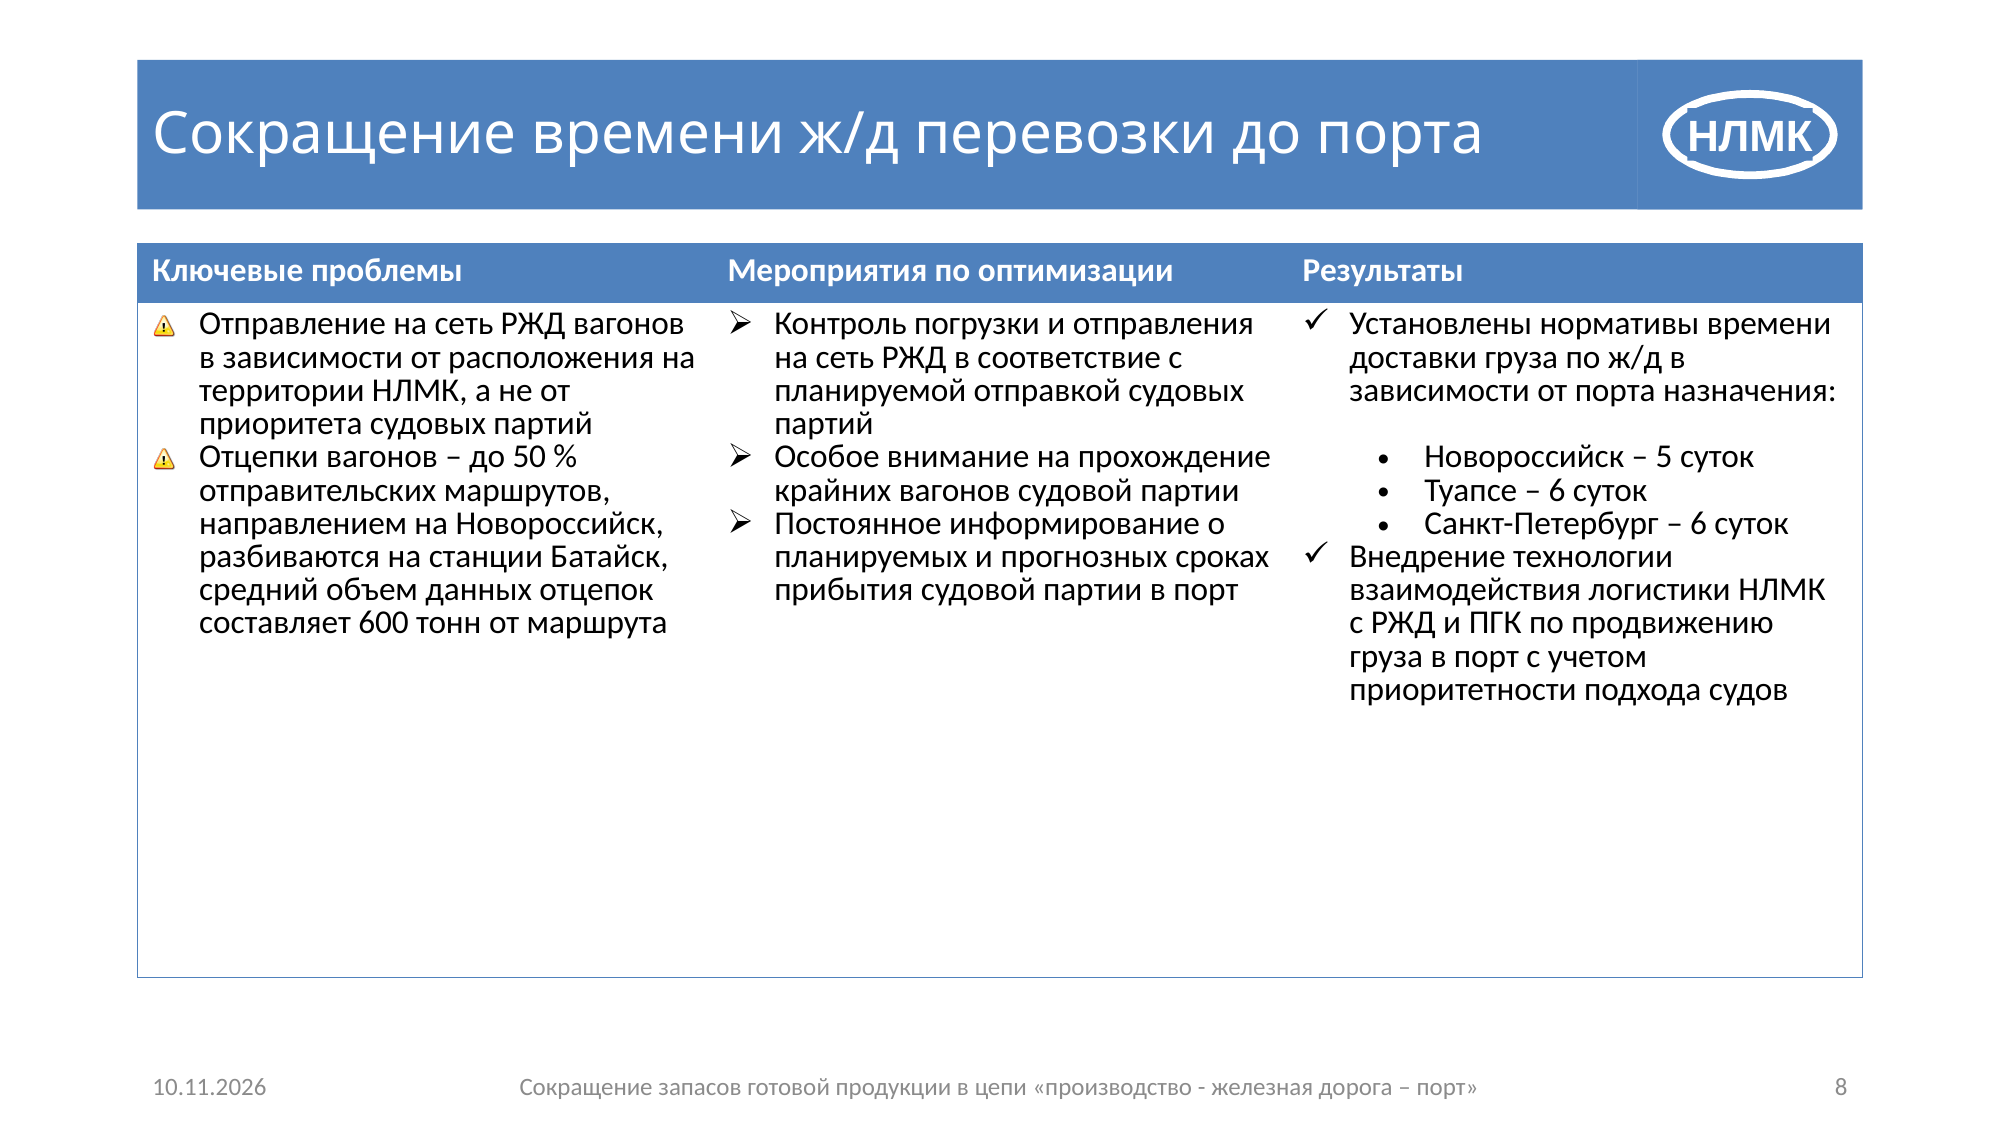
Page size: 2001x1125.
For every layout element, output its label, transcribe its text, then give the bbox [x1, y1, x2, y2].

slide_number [137, 1068, 458, 1103]
table_cell Отправление на сеть РЖД вагонов в зависимости от расположения на территории НЛМК, а не от приоритета судовых партий Отцепки вагонов – до 50 % отправительских маршрутов, направлением на Новороссийск, разбиваются на станции Батайск, средний объем данных отцепок составляет 600 тонн от маршрута [138, 303, 712, 977]
picture [152, 314, 176, 339]
picture [152, 447, 176, 472]
table_header Результаты [1287, 244, 1862, 302]
table_header Мероприятия по оптимизации [712, 244, 1287, 302]
table_cell Установлены нормативы времени доставки груза по ж/д в зависимости от порта назначения: Новороссийск – 5 суток Туапсе – 6 суток Санкт-Петербург – 6 суток Внедрение технологии взаимодействия логистики НЛМК с РЖД и ПГК по продвижению груза в порт с учетом приоритетности подхода судов [1287, 303, 1862, 977]
title Сокращение времени ж/д перевозки до порта [137, 59, 1638, 210]
slide_number 8 [1412, 1068, 1863, 1103]
footer Сокращение запасов готовой продукции в цепи «производство - железная дорога – порт» [458, 1068, 1412, 1103]
table_cell Контроль погрузки и отправления на сеть РЖД в соответствие с планируемой отправкой судовых партий Особое внимание на прохождение крайних вагонов судовой партии Постоянное информирование о планируемых и прогнозных сроках прибытия судовой партии в порт [712, 303, 1287, 977]
table_header Ключевые проблемы [138, 244, 712, 302]
